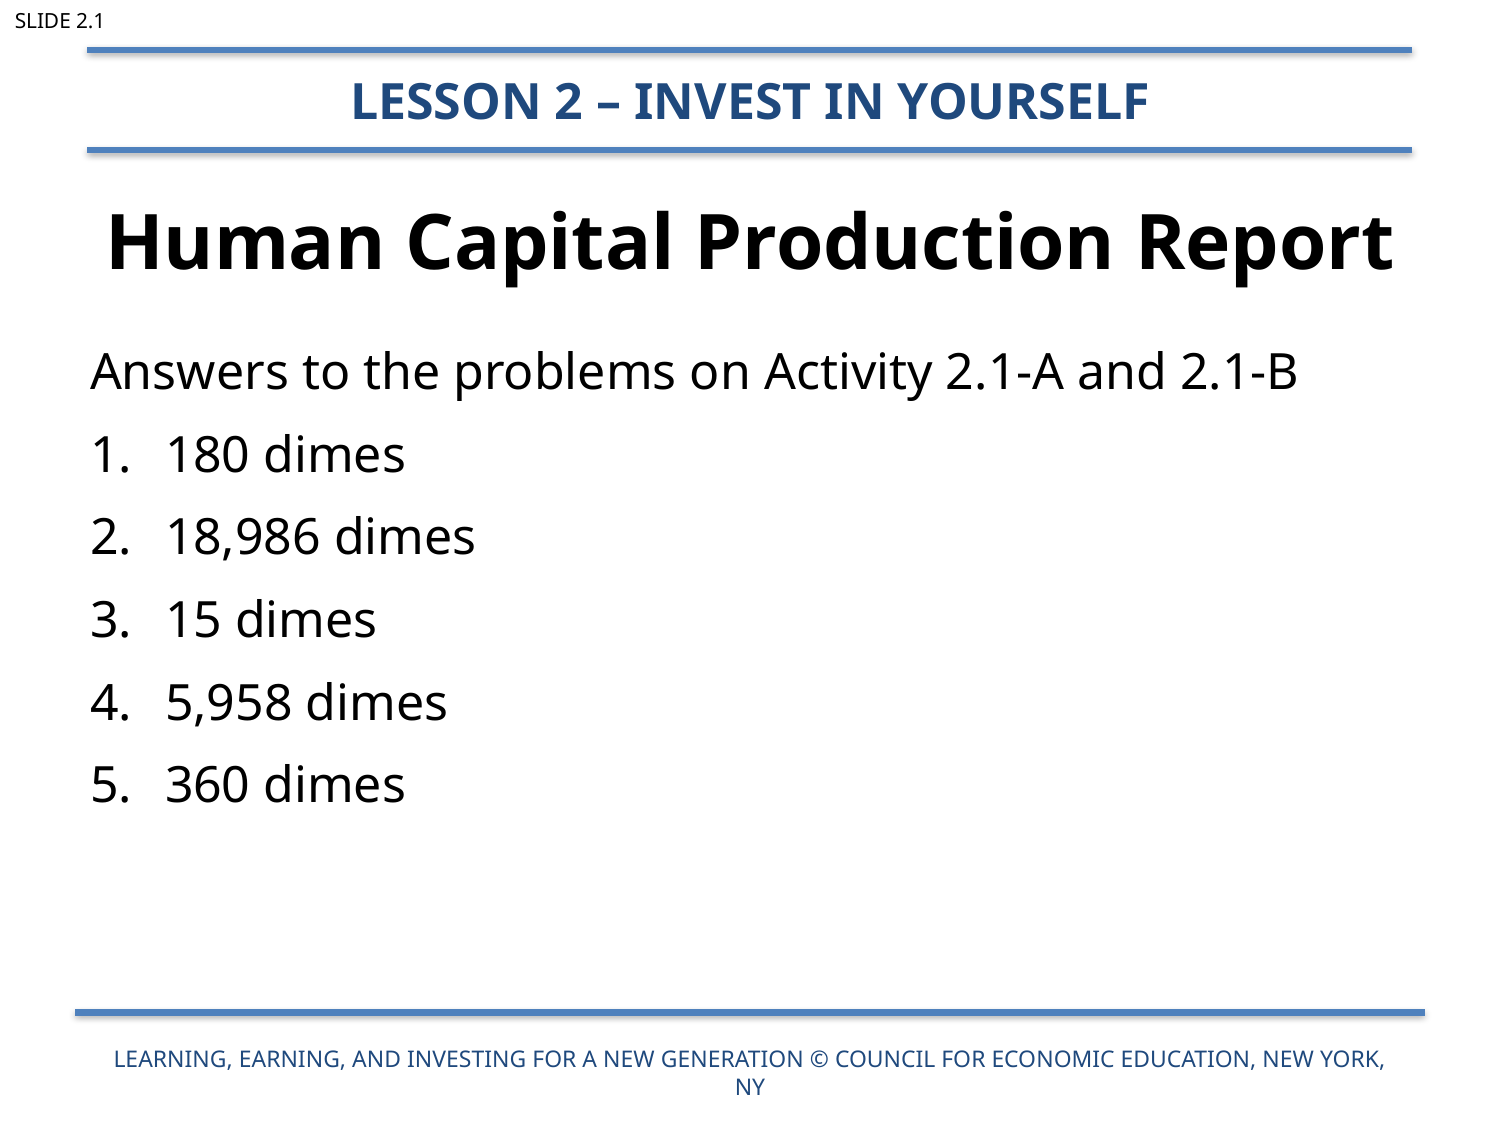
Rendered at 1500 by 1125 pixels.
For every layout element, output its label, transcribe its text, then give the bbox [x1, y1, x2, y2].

list Answers to the problems on Activity 2.1-A and 2.1-B 180 dimes 18,986 dimes 15 dimes 5,958 dimes 360 dimes [75, 332, 1425, 938]
title Human Capital Production Report [75, 145, 1425, 332]
text_box Slide 2.1 [0, 0, 213, 40]
text_box Lesson 2 – Invest in Yourself [125, 62, 1375, 138]
